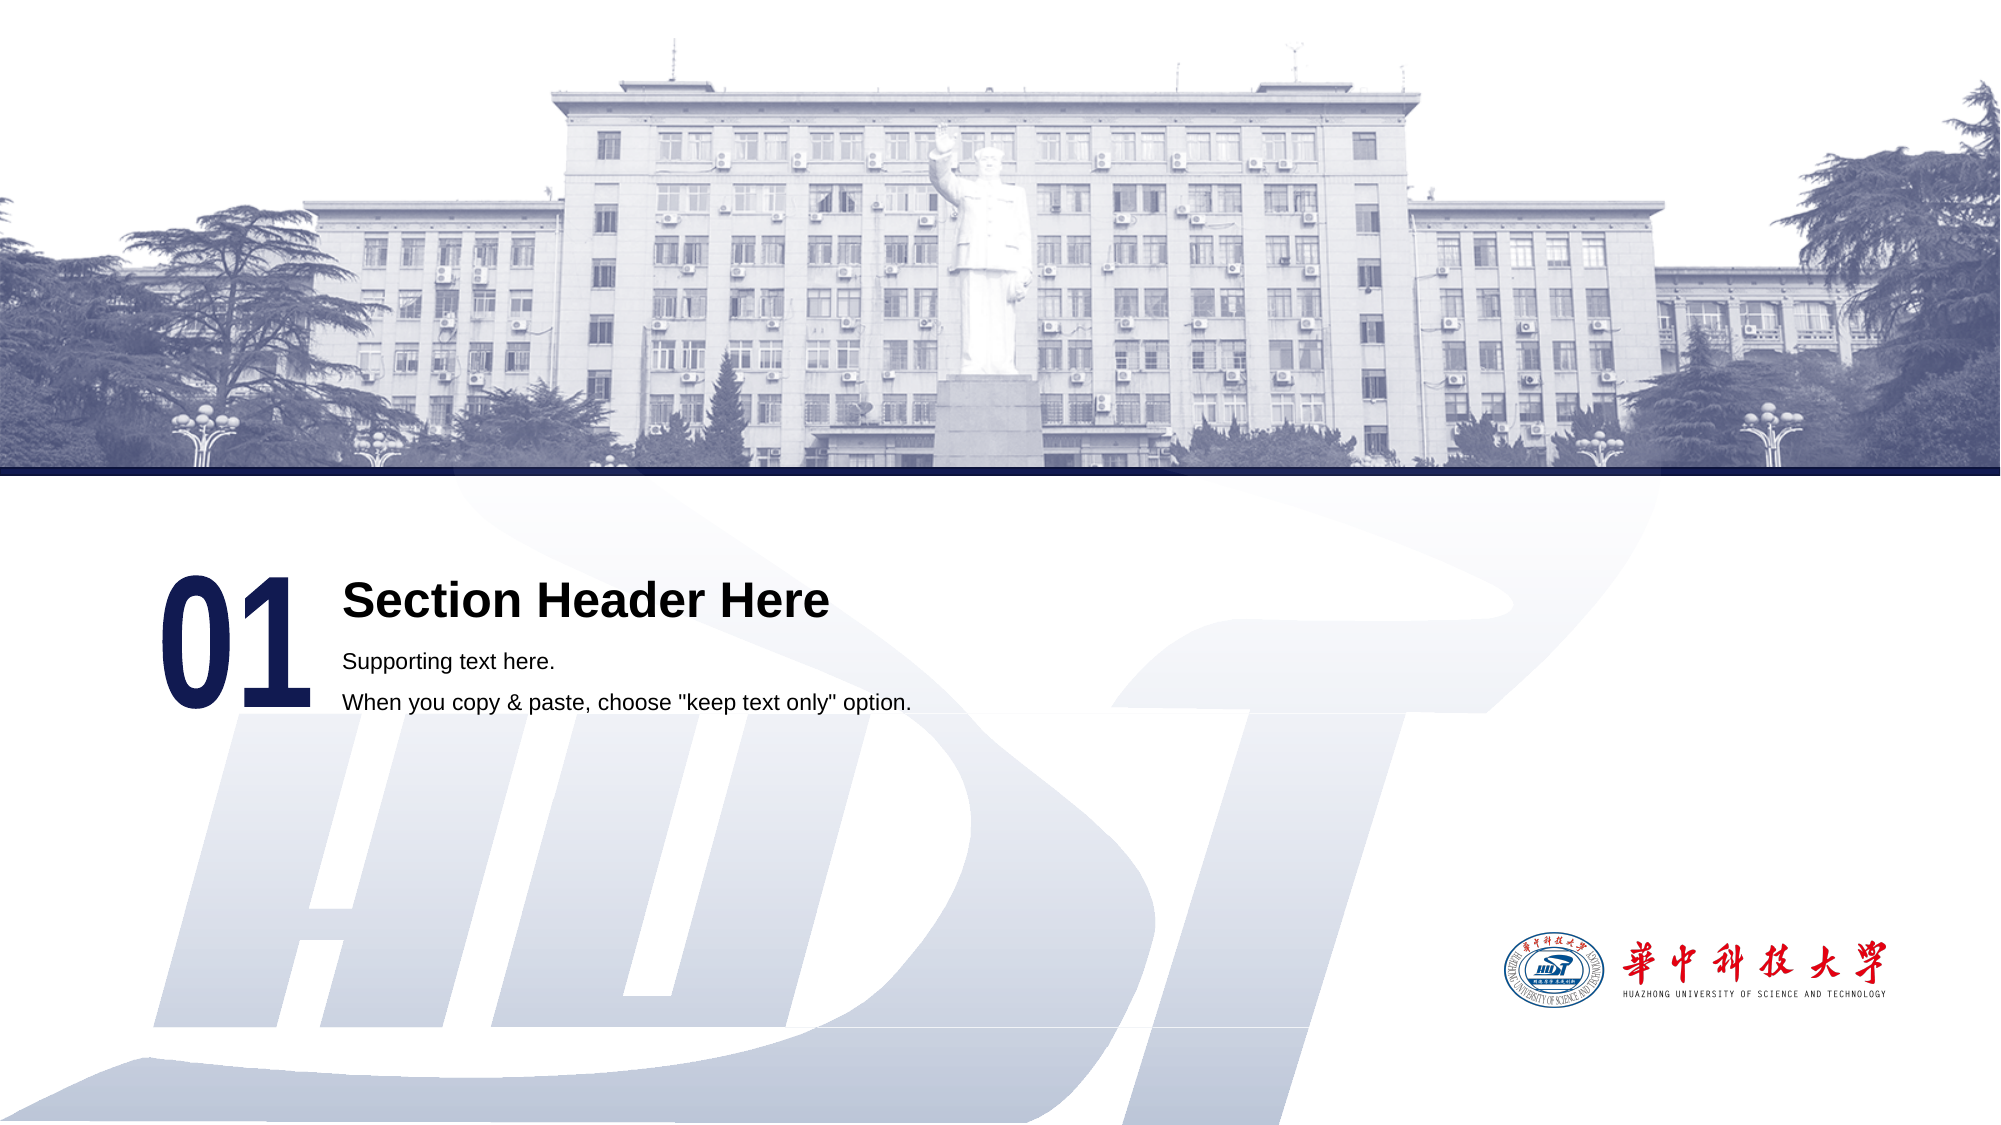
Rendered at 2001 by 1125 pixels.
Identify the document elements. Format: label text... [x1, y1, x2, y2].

picture [1504, 932, 1886, 1008]
list Supporting text here. When you copy & paste, choose "keep text only" option. [327, 625, 1217, 793]
title Section Header Here [327, 489, 1217, 625]
